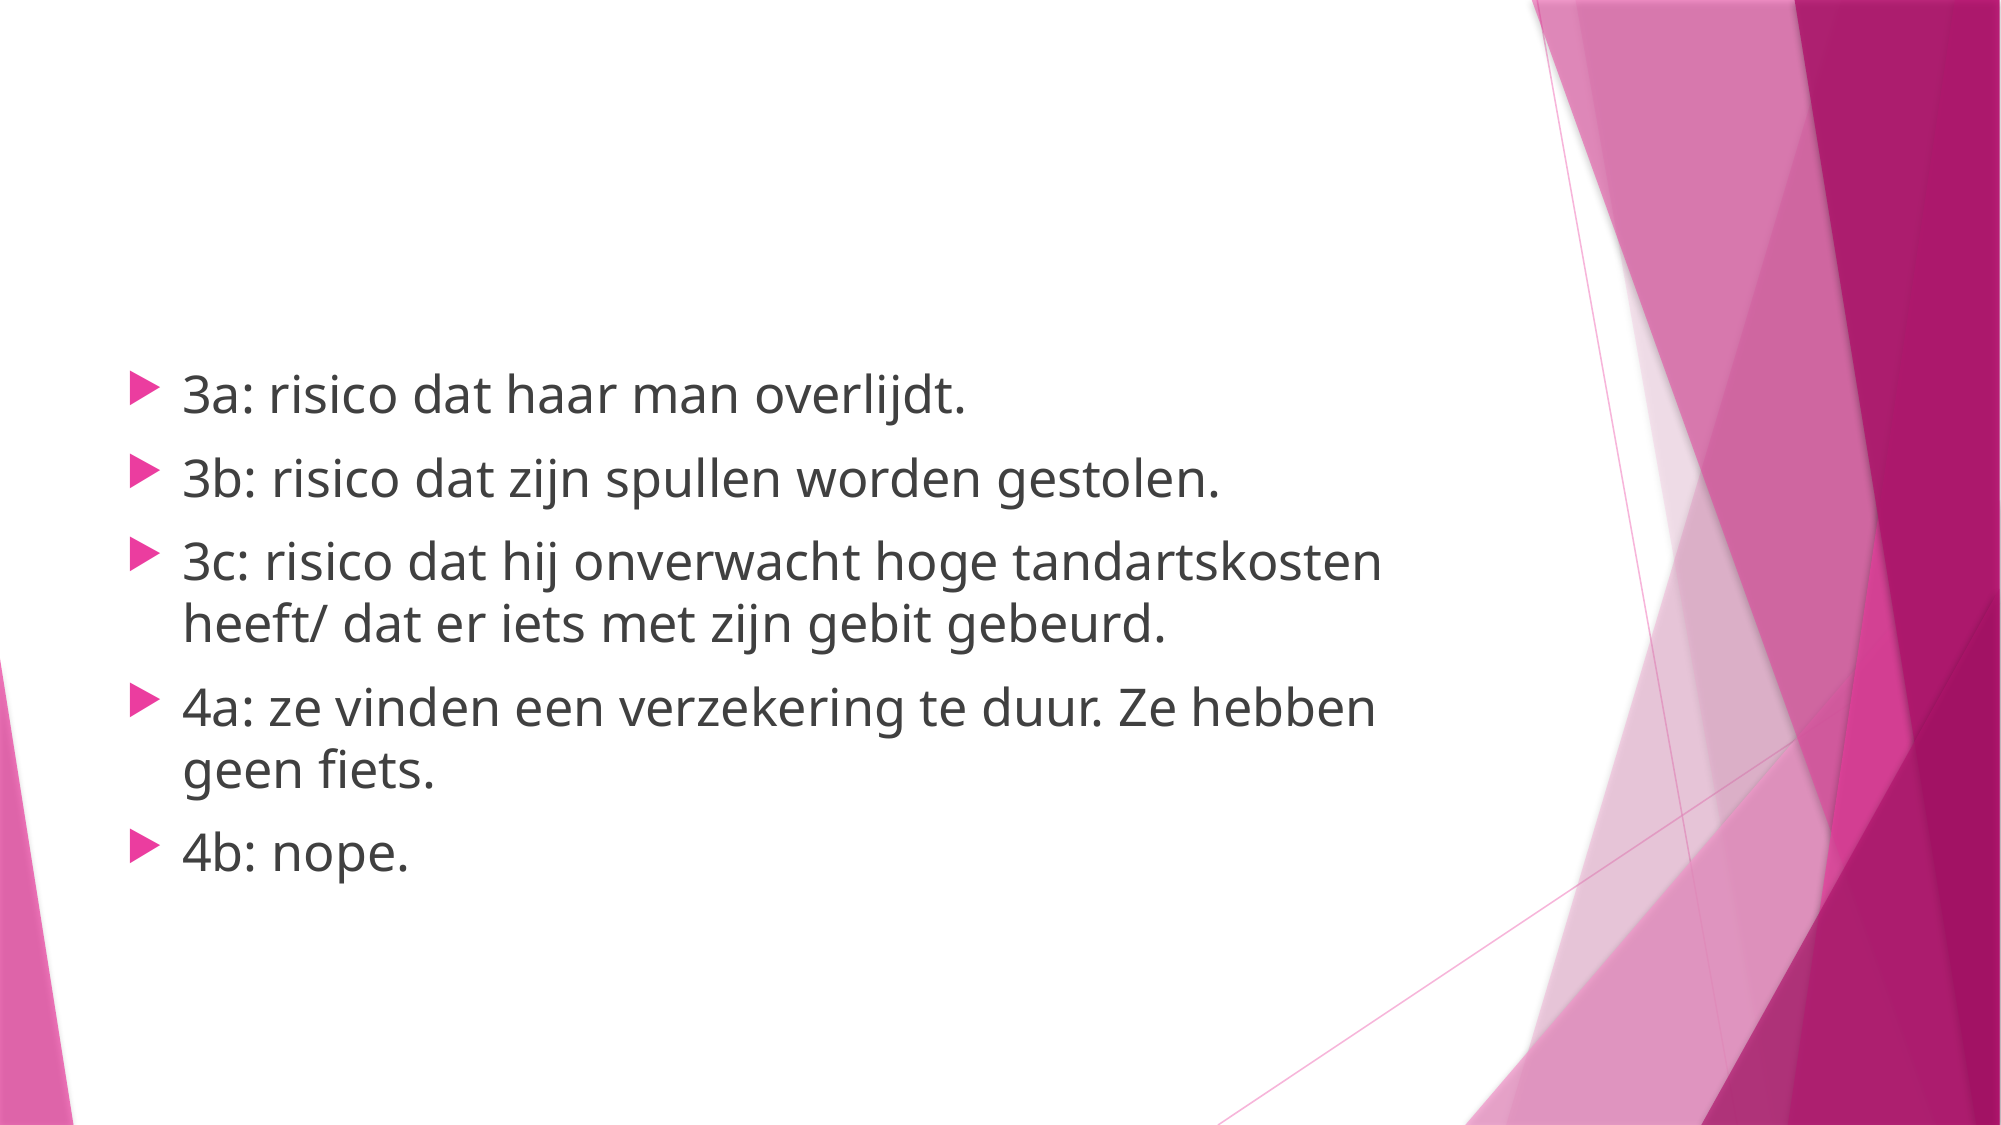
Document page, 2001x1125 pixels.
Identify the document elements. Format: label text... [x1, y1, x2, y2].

list 3a: risico dat haar man overlijdt. 3b: risico dat zijn spullen worden gestolen. 3c: risico dat hij onverwacht hoge tandartskosten heeft/ dat er iets met zijn gebit gebeurd. 4a: ze vinden een verzekering te duur. Ze hebben geen fiets. 4b: nope. [111, 354, 1522, 992]
